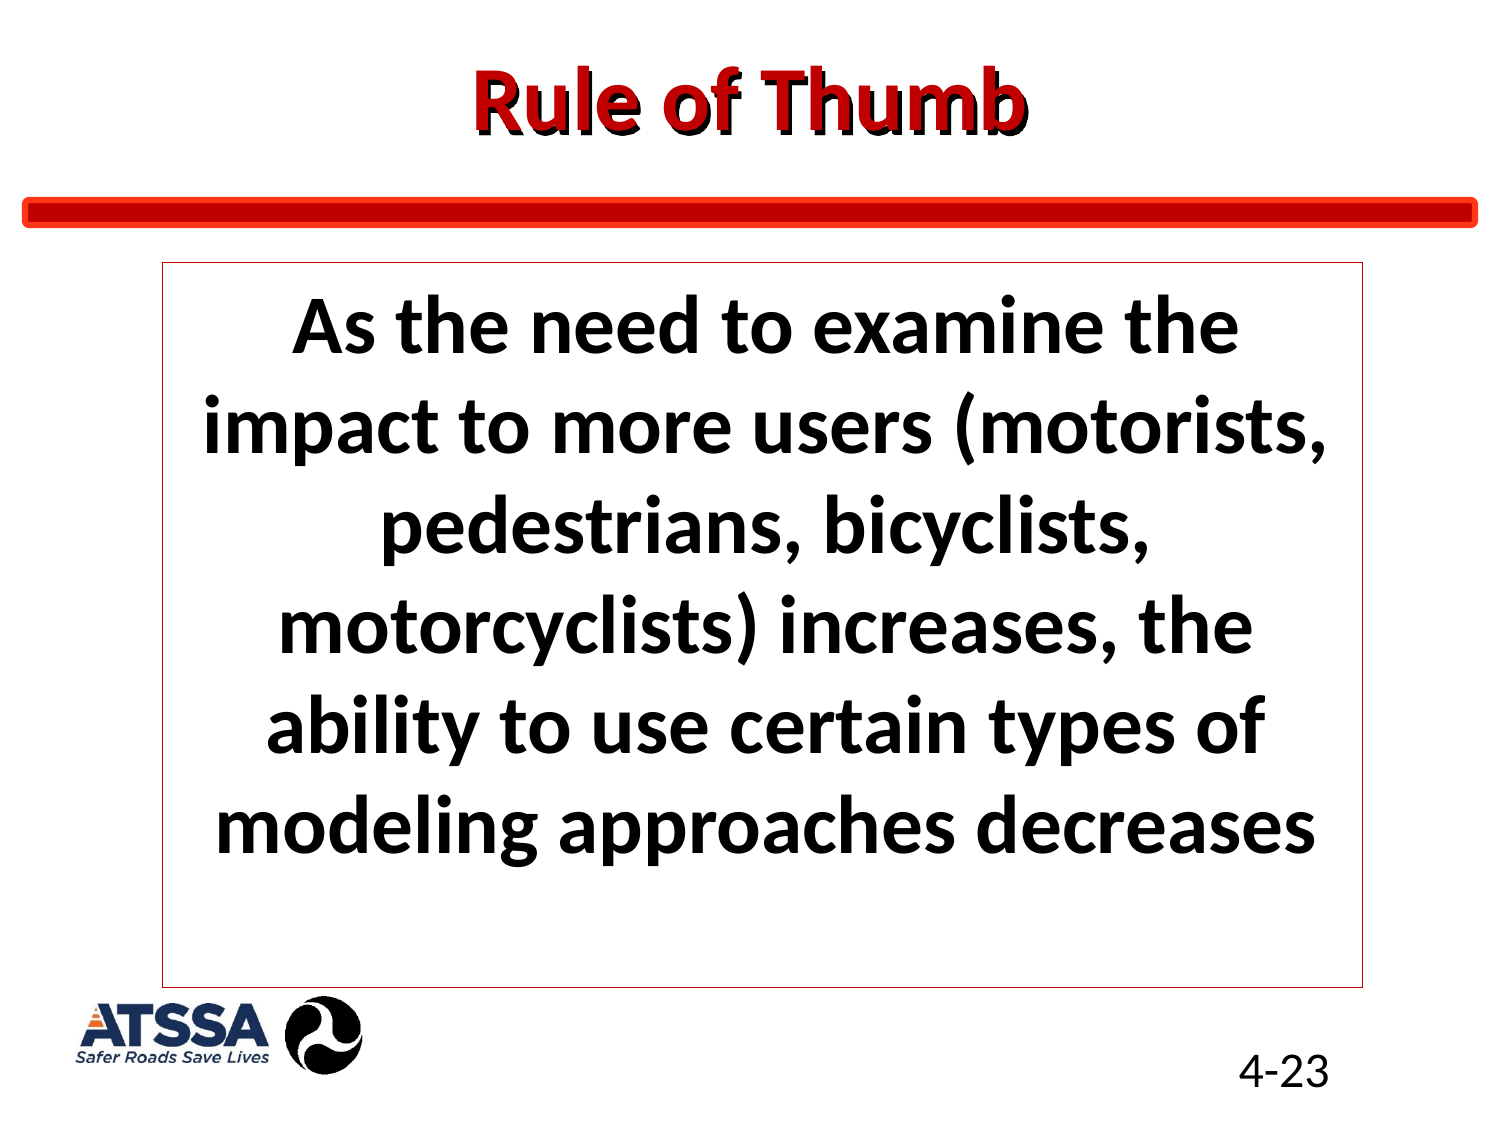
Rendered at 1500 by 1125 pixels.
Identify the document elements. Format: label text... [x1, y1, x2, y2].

picture [276, 989, 370, 1077]
list As the need to examine the impact to more users (motorists, pedestrians, bicyclists, motorcyclists) increases, the ability to use certain types of modeling approaches decreases [162, 262, 1363, 988]
title Rule of Thumb [0, 0, 1500, 188]
picture [75, 1003, 269, 1063]
